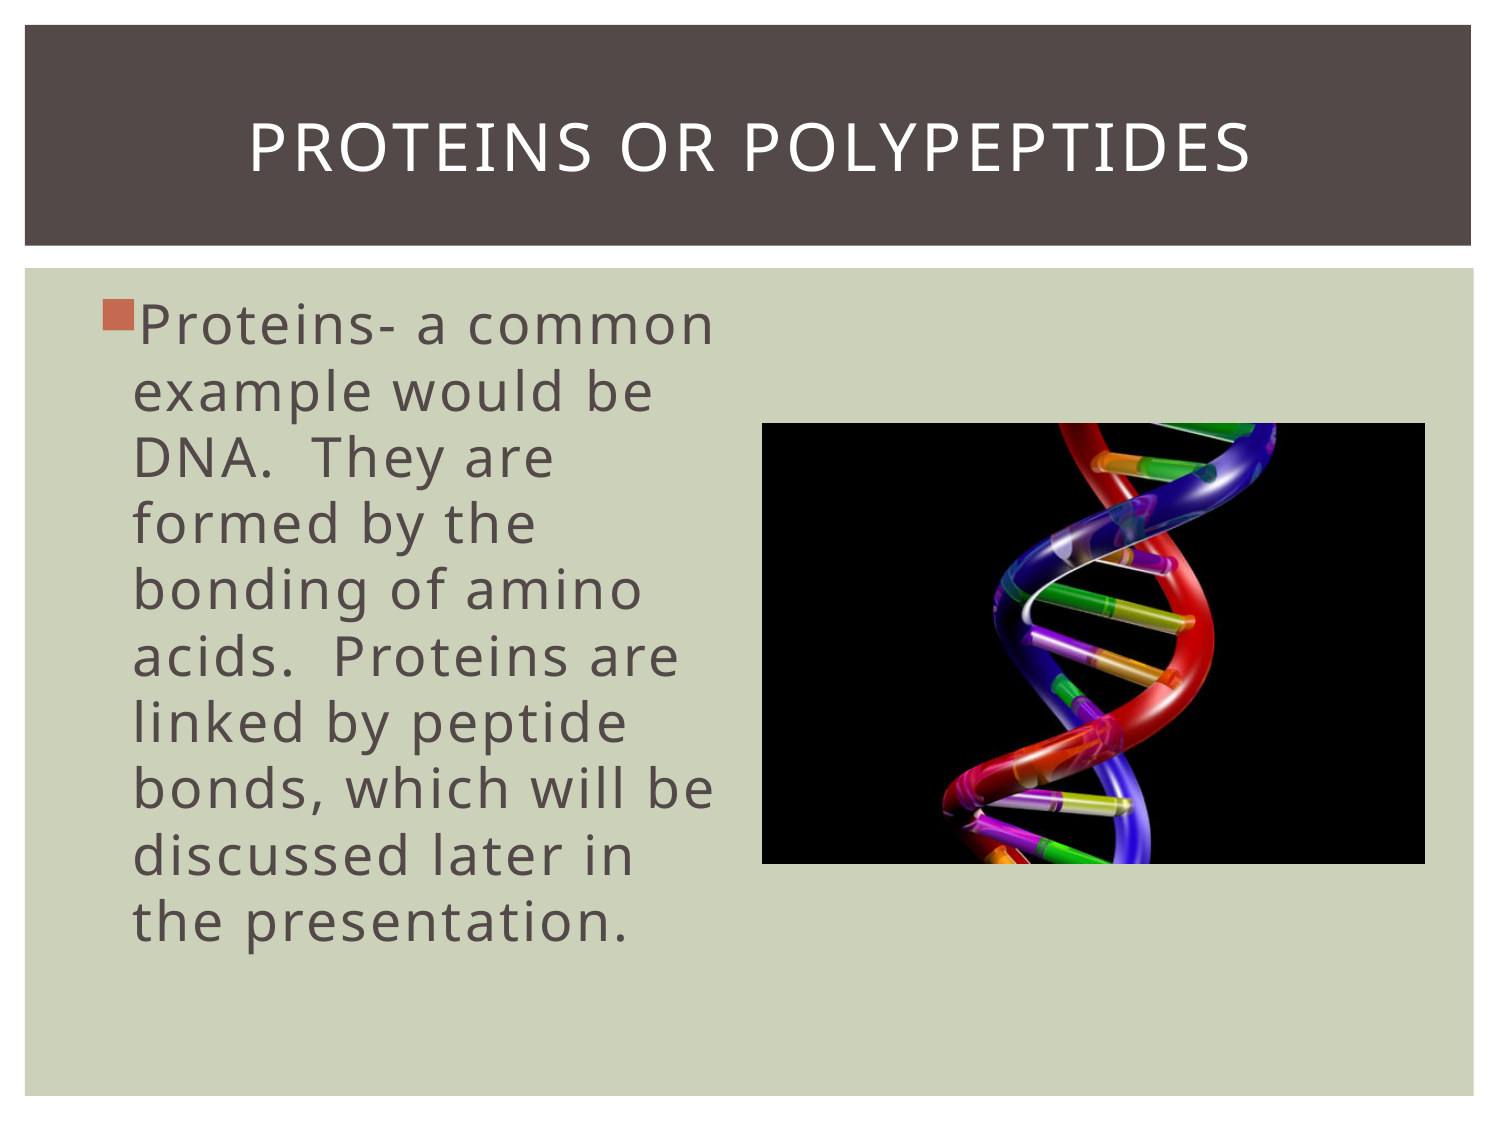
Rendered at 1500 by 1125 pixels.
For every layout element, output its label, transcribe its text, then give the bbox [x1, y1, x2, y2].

title Proteins or Polypeptides [62, 58, 1438, 232]
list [762, 422, 1426, 864]
list Proteins- a common example would be DNA. They are formed by the bonding of amino acids. Proteins are linked by peptide bonds, which will be discussed later in the presentation. [75, 281, 738, 1005]
